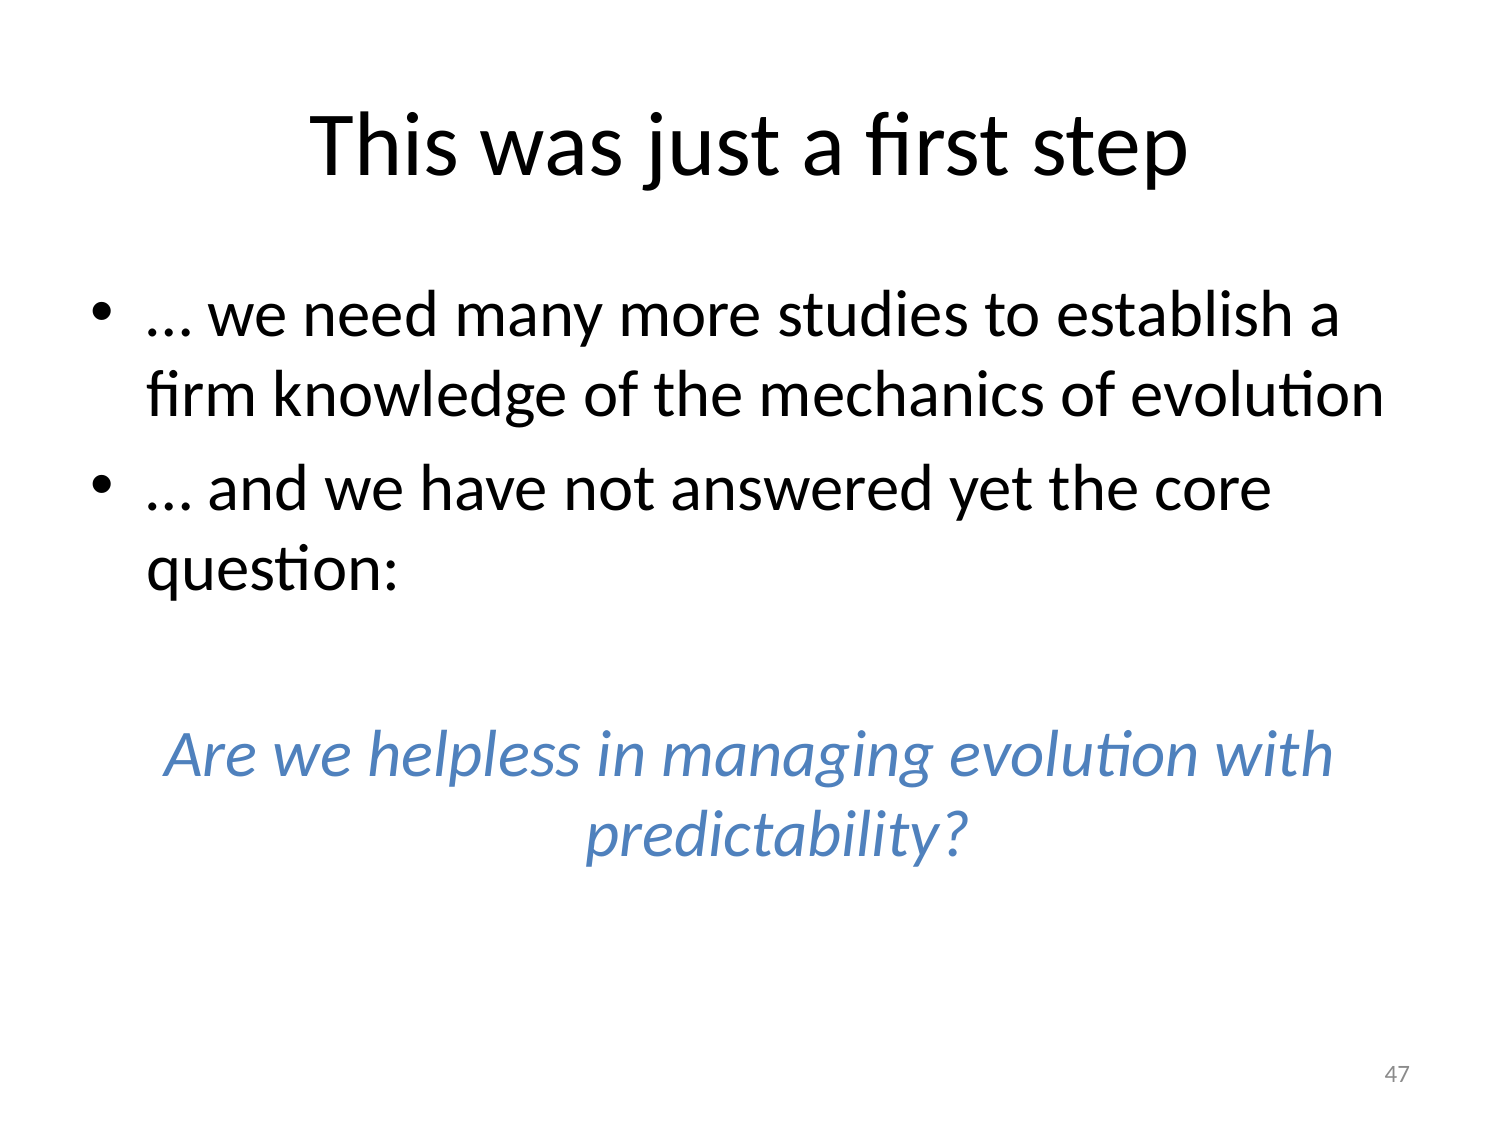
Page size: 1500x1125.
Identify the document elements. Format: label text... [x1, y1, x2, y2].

slide_number 47 [1074, 1042, 1425, 1103]
list … we need many more studies to establish a firm knowledge of the mechanics of evolution … and we have not answered yet the core question: Are we helpless in managing evolution with predictability? [75, 262, 1425, 1005]
title This was just a first step [75, 45, 1425, 233]
